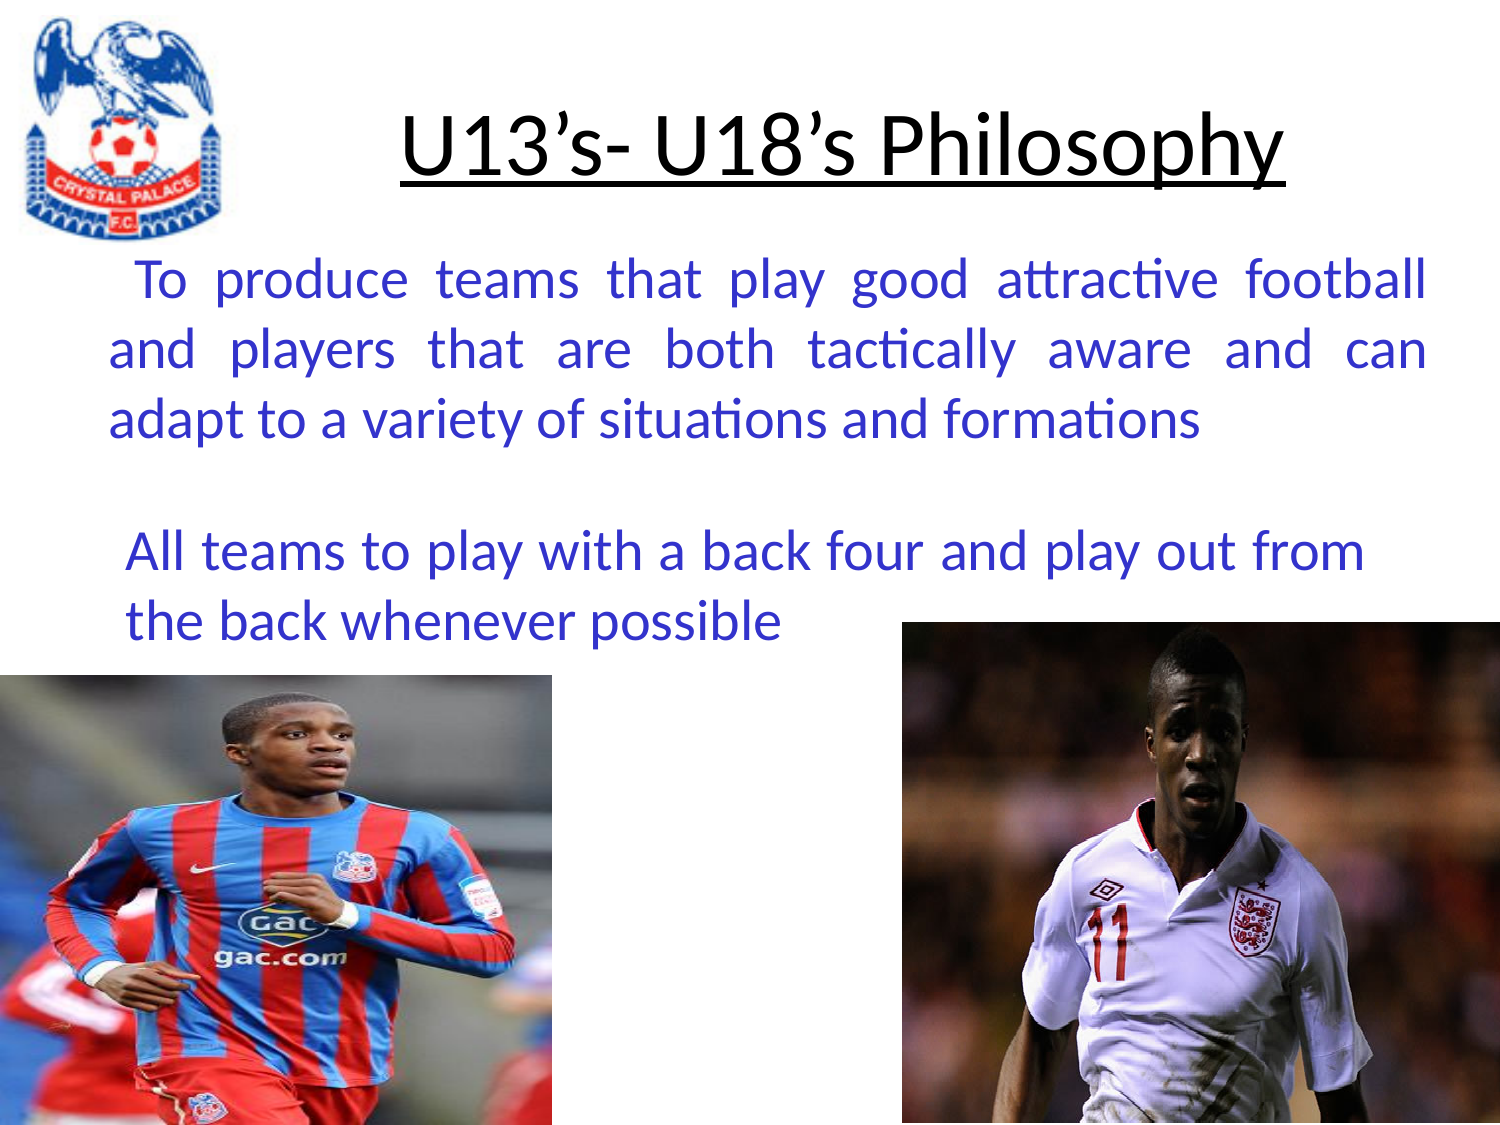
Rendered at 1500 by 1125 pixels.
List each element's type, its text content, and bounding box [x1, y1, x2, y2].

picture [0, 15, 250, 245]
title U13’s- U18’s Philosophy [254, 45, 1500, 233]
picture [0, 675, 552, 1125]
text_box To produce teams that play good attractive football and players that are both tactically aware and can adapt to a variety of situations and formations [93, 232, 1444, 458]
picture [902, 622, 1500, 1123]
text_box All teams to play with a back four and play out from the back whenever possible [111, 504, 1382, 660]
